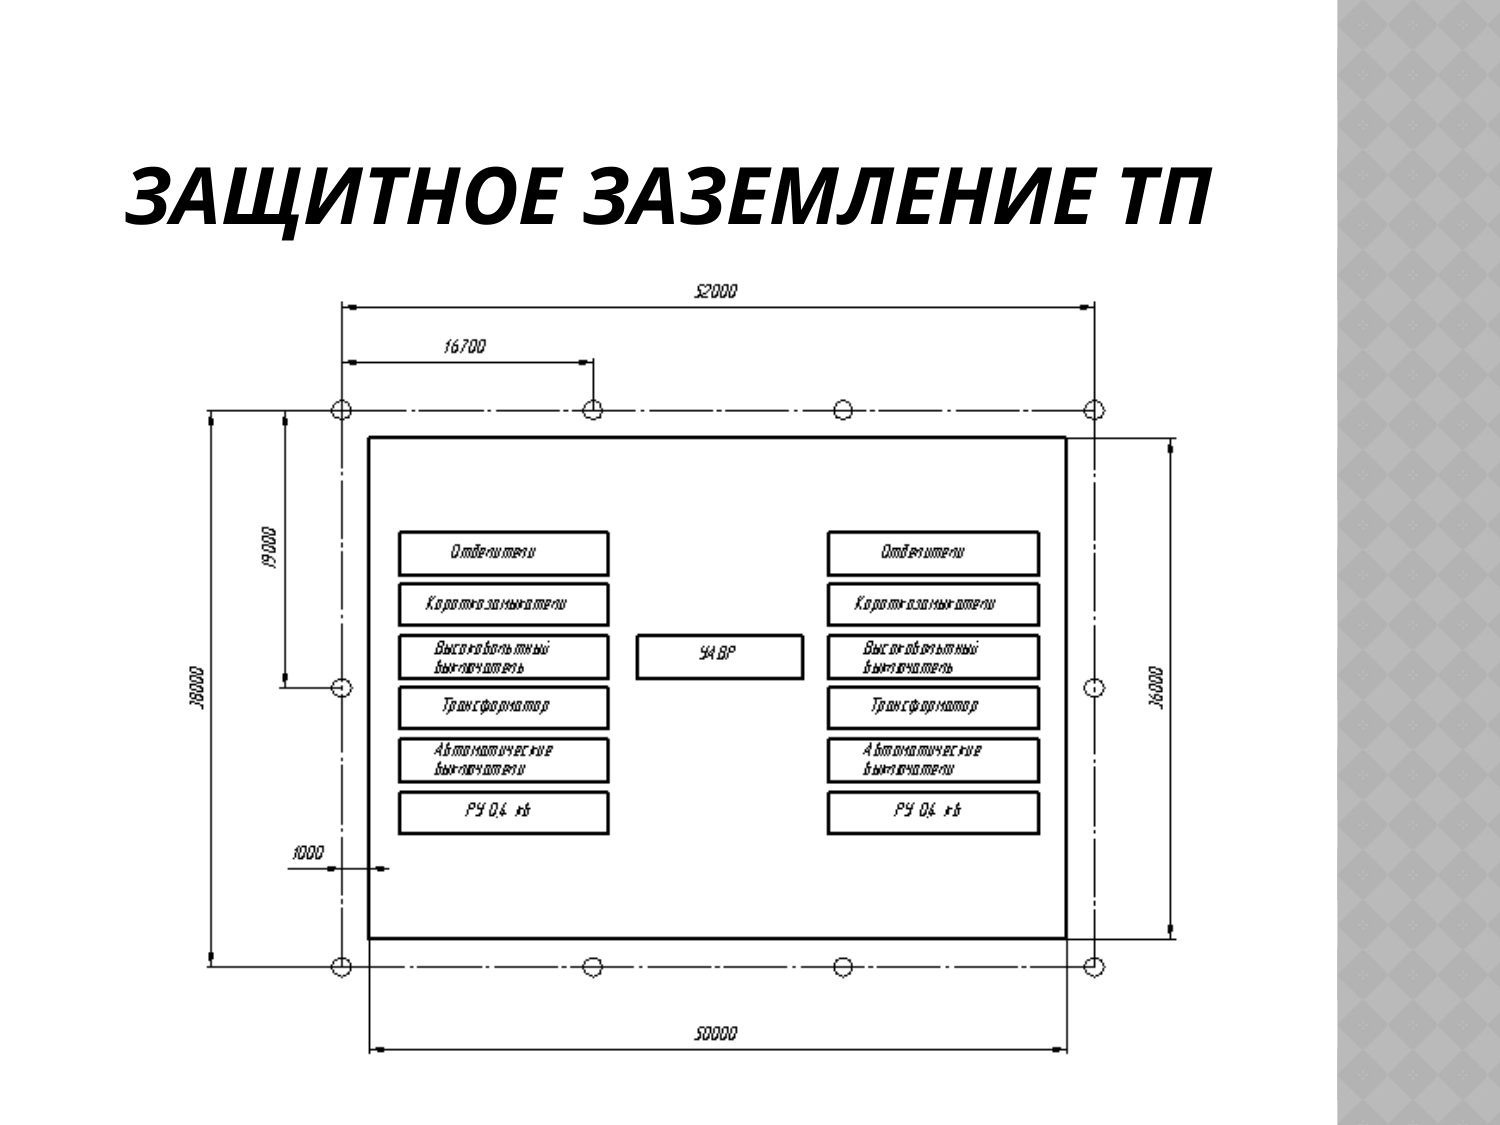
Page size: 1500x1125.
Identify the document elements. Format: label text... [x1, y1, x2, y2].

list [151, 269, 1225, 1076]
title Защитное заземление ТП [75, 52, 1263, 240]
